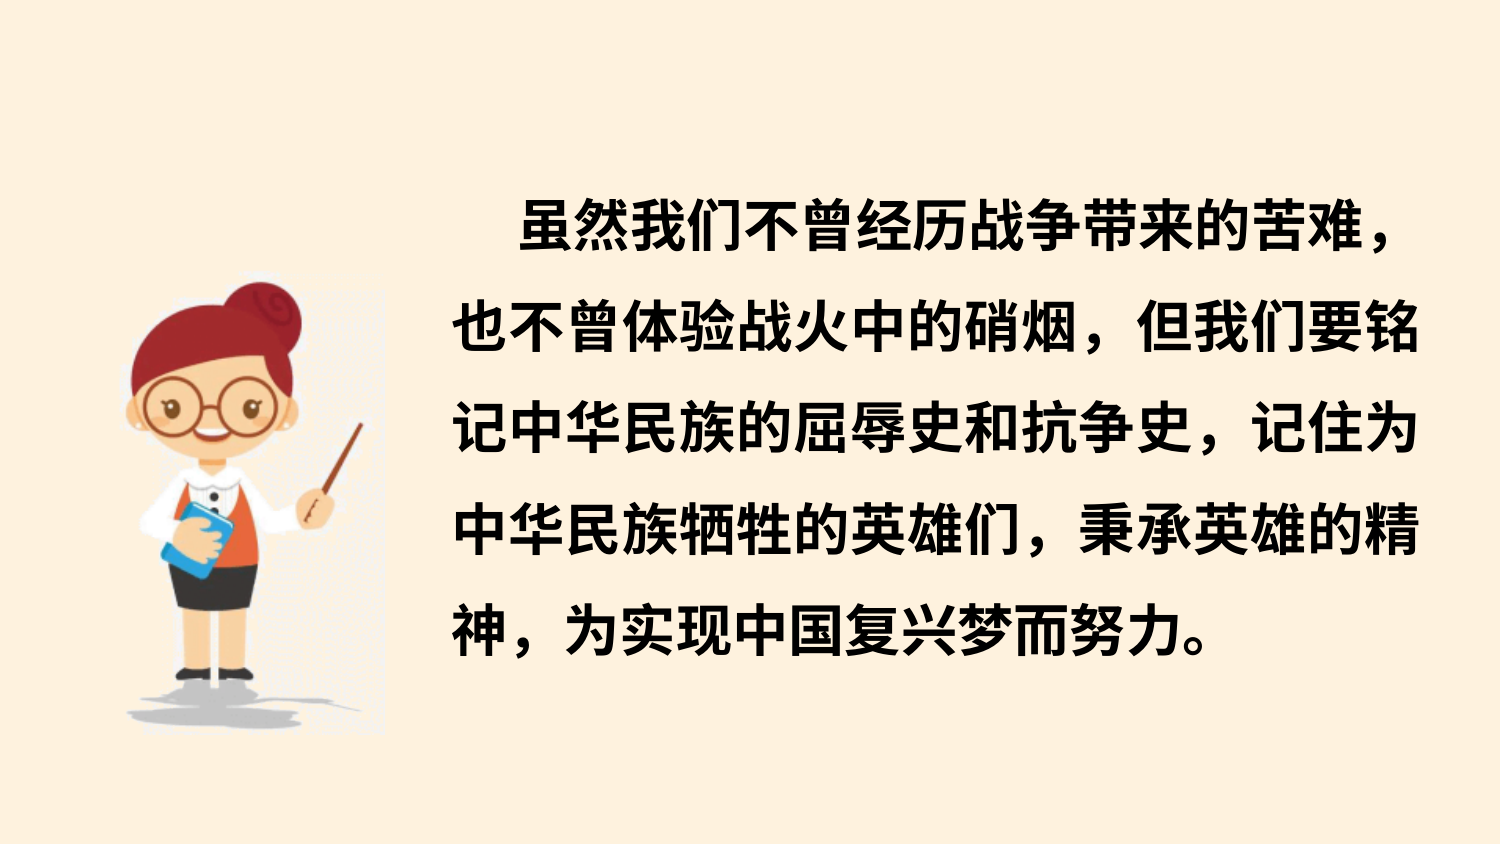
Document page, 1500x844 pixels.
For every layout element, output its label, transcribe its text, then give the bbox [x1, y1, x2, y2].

picture [0, 0, 1500, 844]
text_box 虽然我们不曾经历战争带来的苦难，也不曾体验战火中的硝烟，但我们要铭记中华民族的屈辱史和抗争史，记住为中华民族牺牲的英雄们，秉承英雄的精神，为实现中国复兴梦而努力。 [439, 151, 1432, 669]
